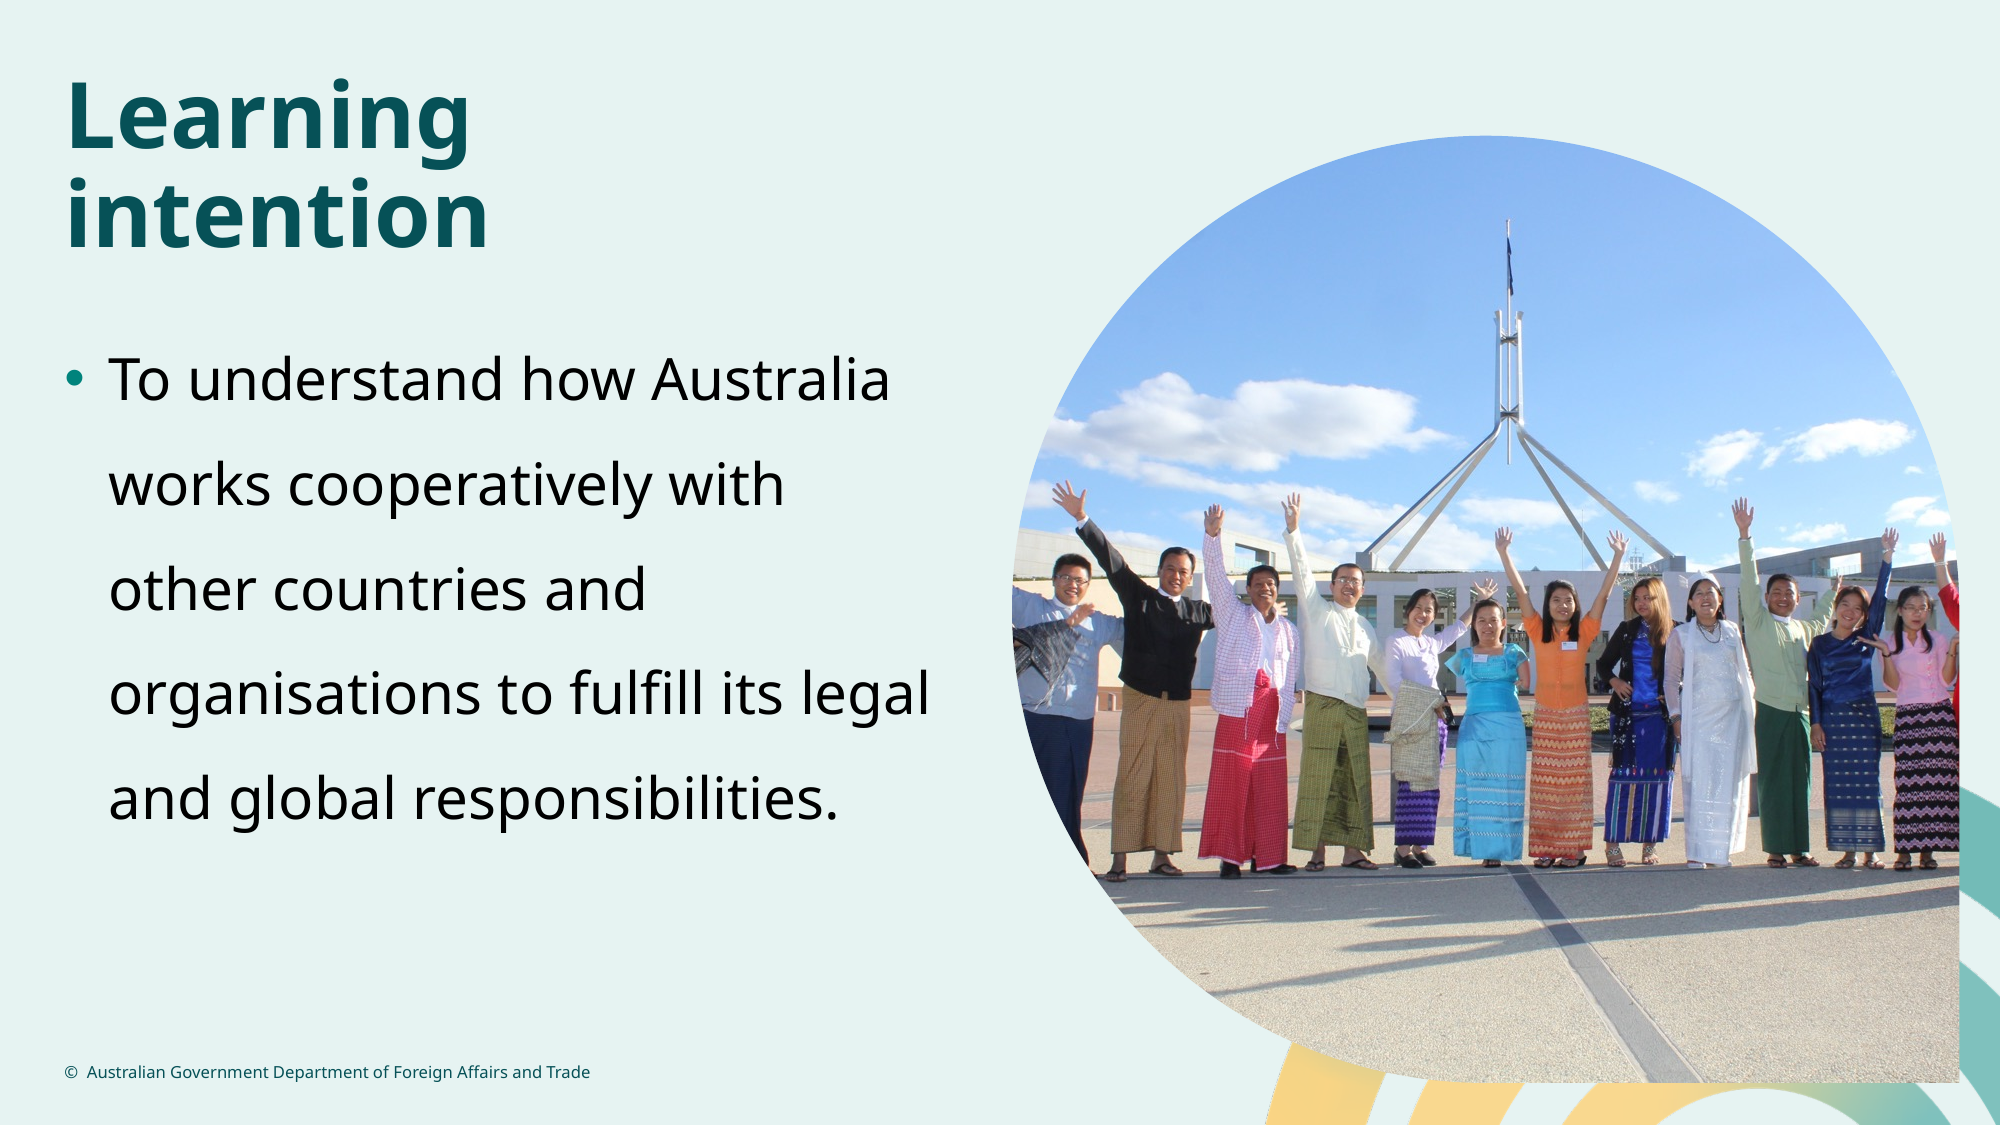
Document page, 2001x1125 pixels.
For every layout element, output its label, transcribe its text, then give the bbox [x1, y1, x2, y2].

text_box [1010, 134, 1961, 618]
picture [989, 618, 2000, 1125]
list To understand how Australia works cooperatively with other countries and organisations to fulfill its legal and global responsibilities. [64, 299, 948, 870]
title Learning intention [64, 59, 856, 278]
